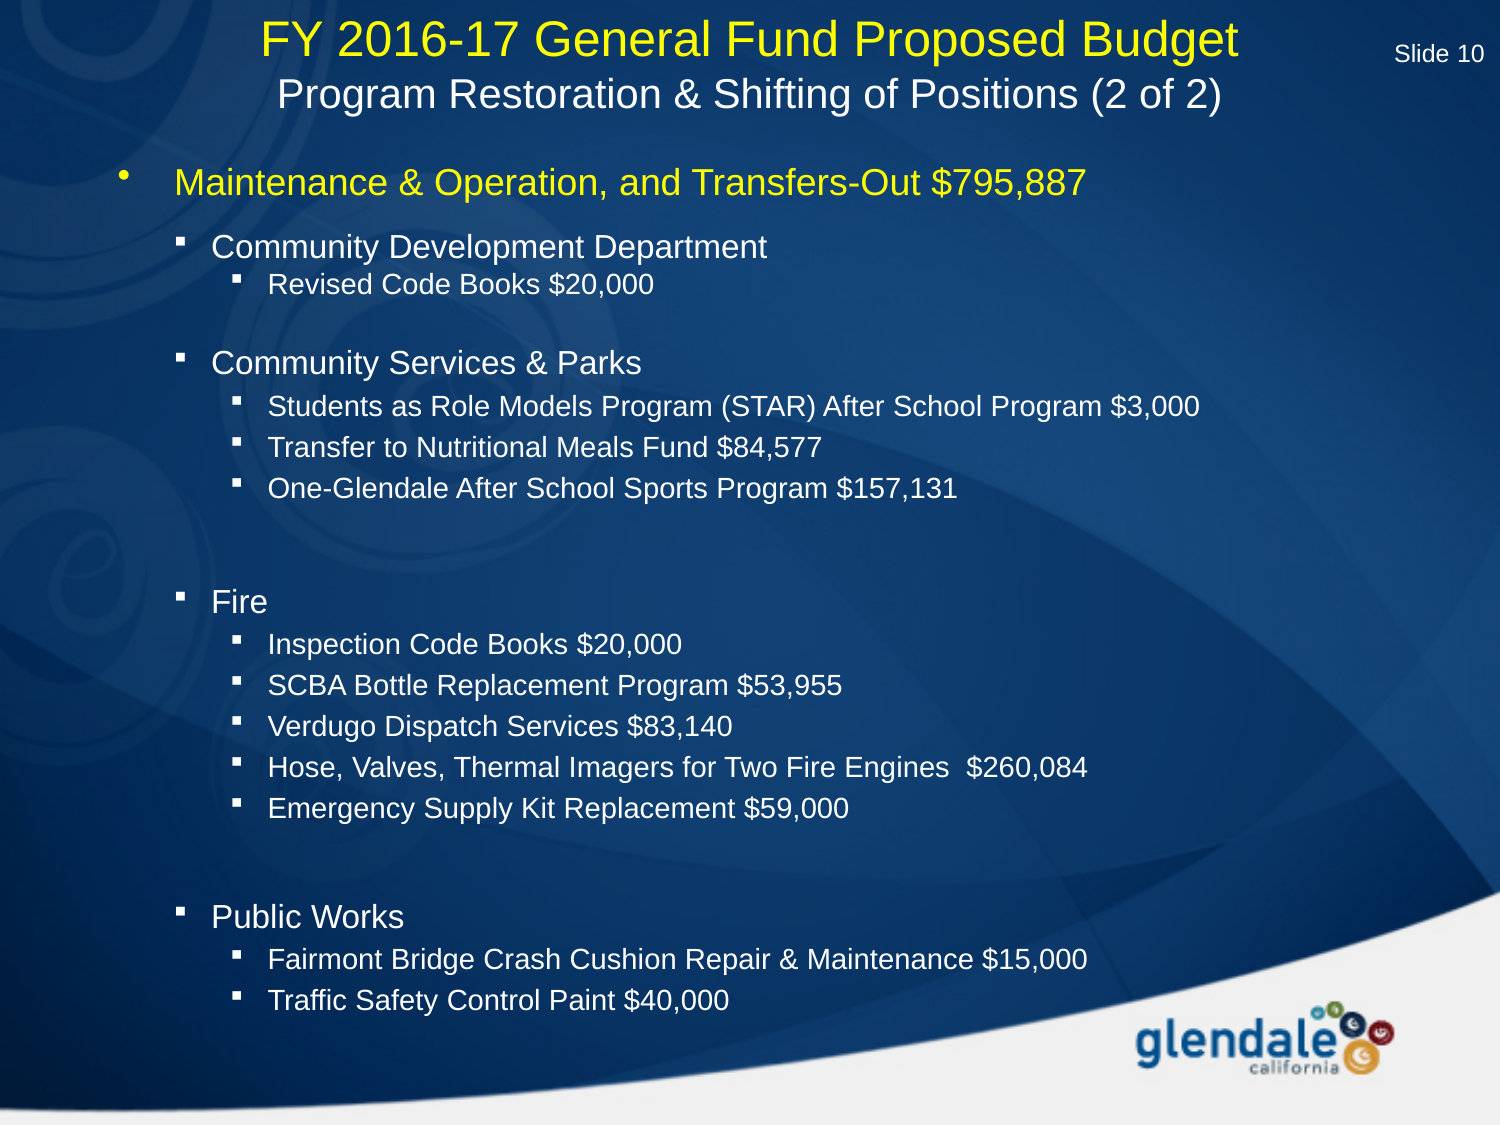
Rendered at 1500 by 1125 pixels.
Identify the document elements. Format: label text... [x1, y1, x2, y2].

text_box FY 2016-17 General Fund Proposed Budget Program Restoration & Shifting of Positions (2 of 2) [187, 0, 1313, 125]
list Maintenance & Operation, and Transfers-Out $795,887 Community Development Department Revised Code Books $20,000 Community Services & Parks Students as Role Models Program (STAR) After School Program $3,000 Transfer to Nutritional Meals Fund $84,577 One-Glendale After School Sports Program $157,131 Fire Inspection Code Books $20,000 SCBA Bottle Replacement Program $53,955 Verdugo Dispatch Services $83,140 Hose, Valves, Thermal Imagers for Two Fire Engines $260,084 Emergency Supply Kit Replacement $59,000 Public Works Fairmont Bridge Crash Cushion Repair & Maintenance $15,000 Traffic Safety Control Paint $40,000 [46, 149, 1454, 1064]
picture [0, 0, 1500, 1125]
slide_number Slide 10 [1313, 0, 1500, 75]
